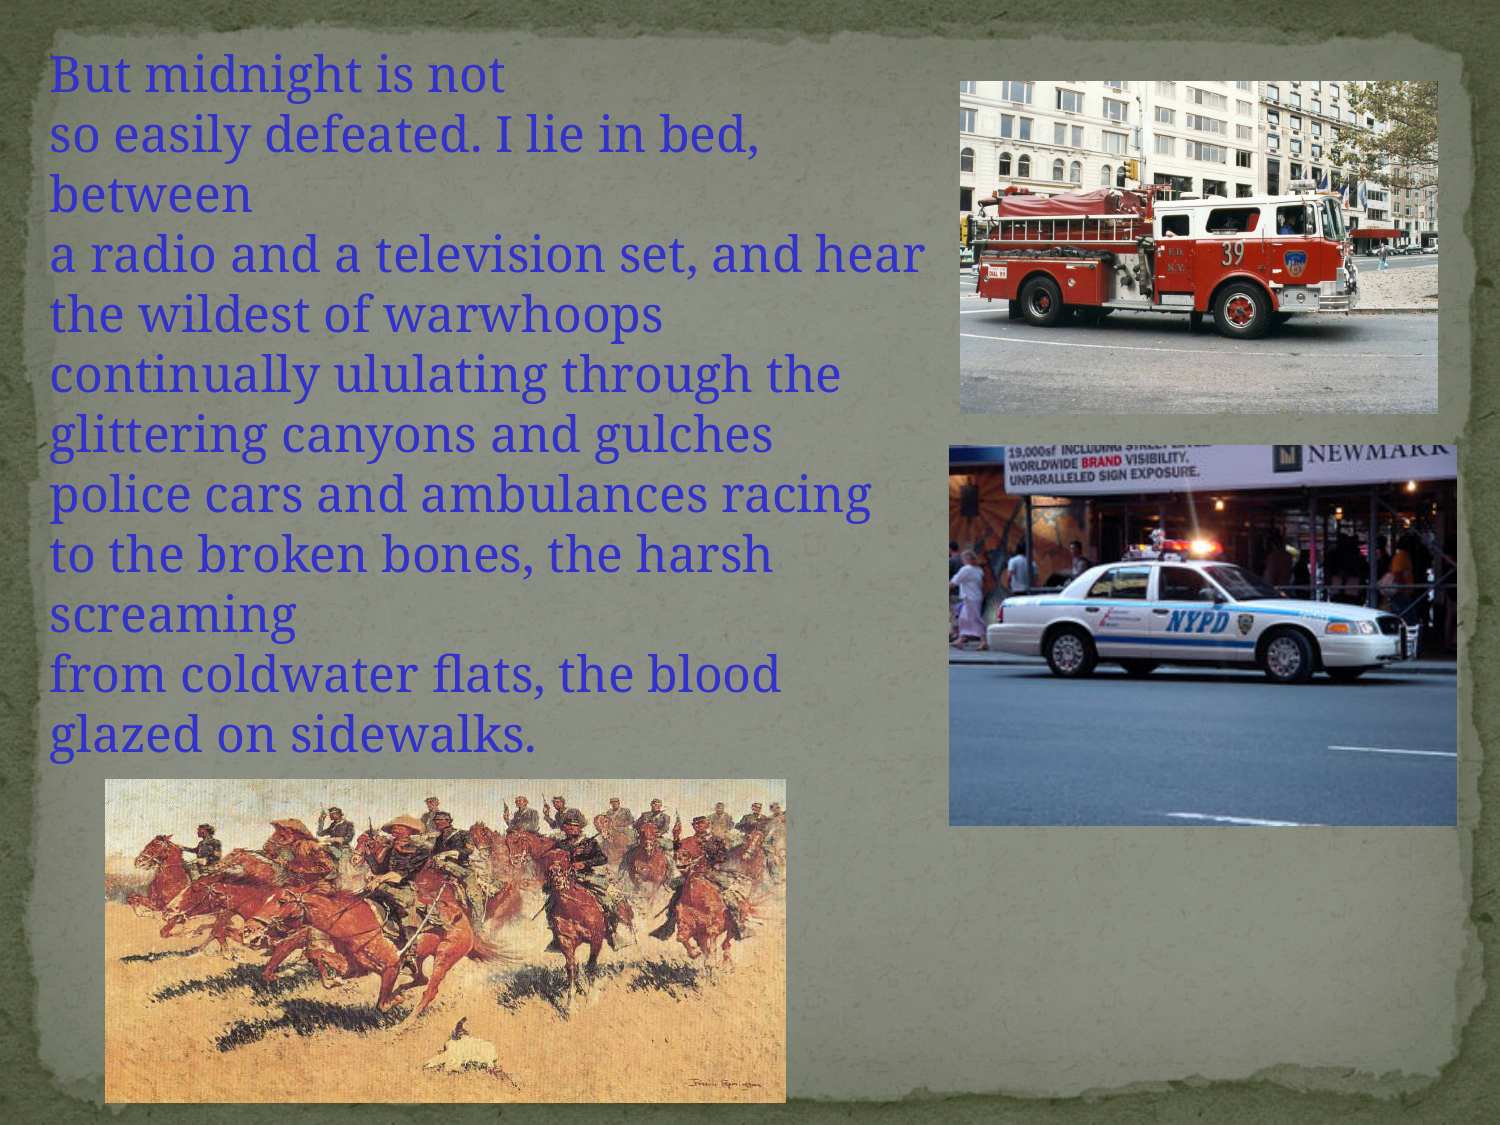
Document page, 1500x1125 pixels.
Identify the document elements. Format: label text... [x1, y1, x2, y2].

picture [949, 445, 1457, 826]
picture [960, 81, 1438, 414]
text_box But midnight is not so easily defeated. I lie in bed, between a radio and a television set, and hear the wildest of warwhoops continually ululating through the glittering canyons and gulches police cars and ambulances racing to the broken bones, the harsh screaming from coldwater flats, the blood glazed on sidewalks. [35, 35, 950, 815]
picture [105, 779, 786, 1103]
